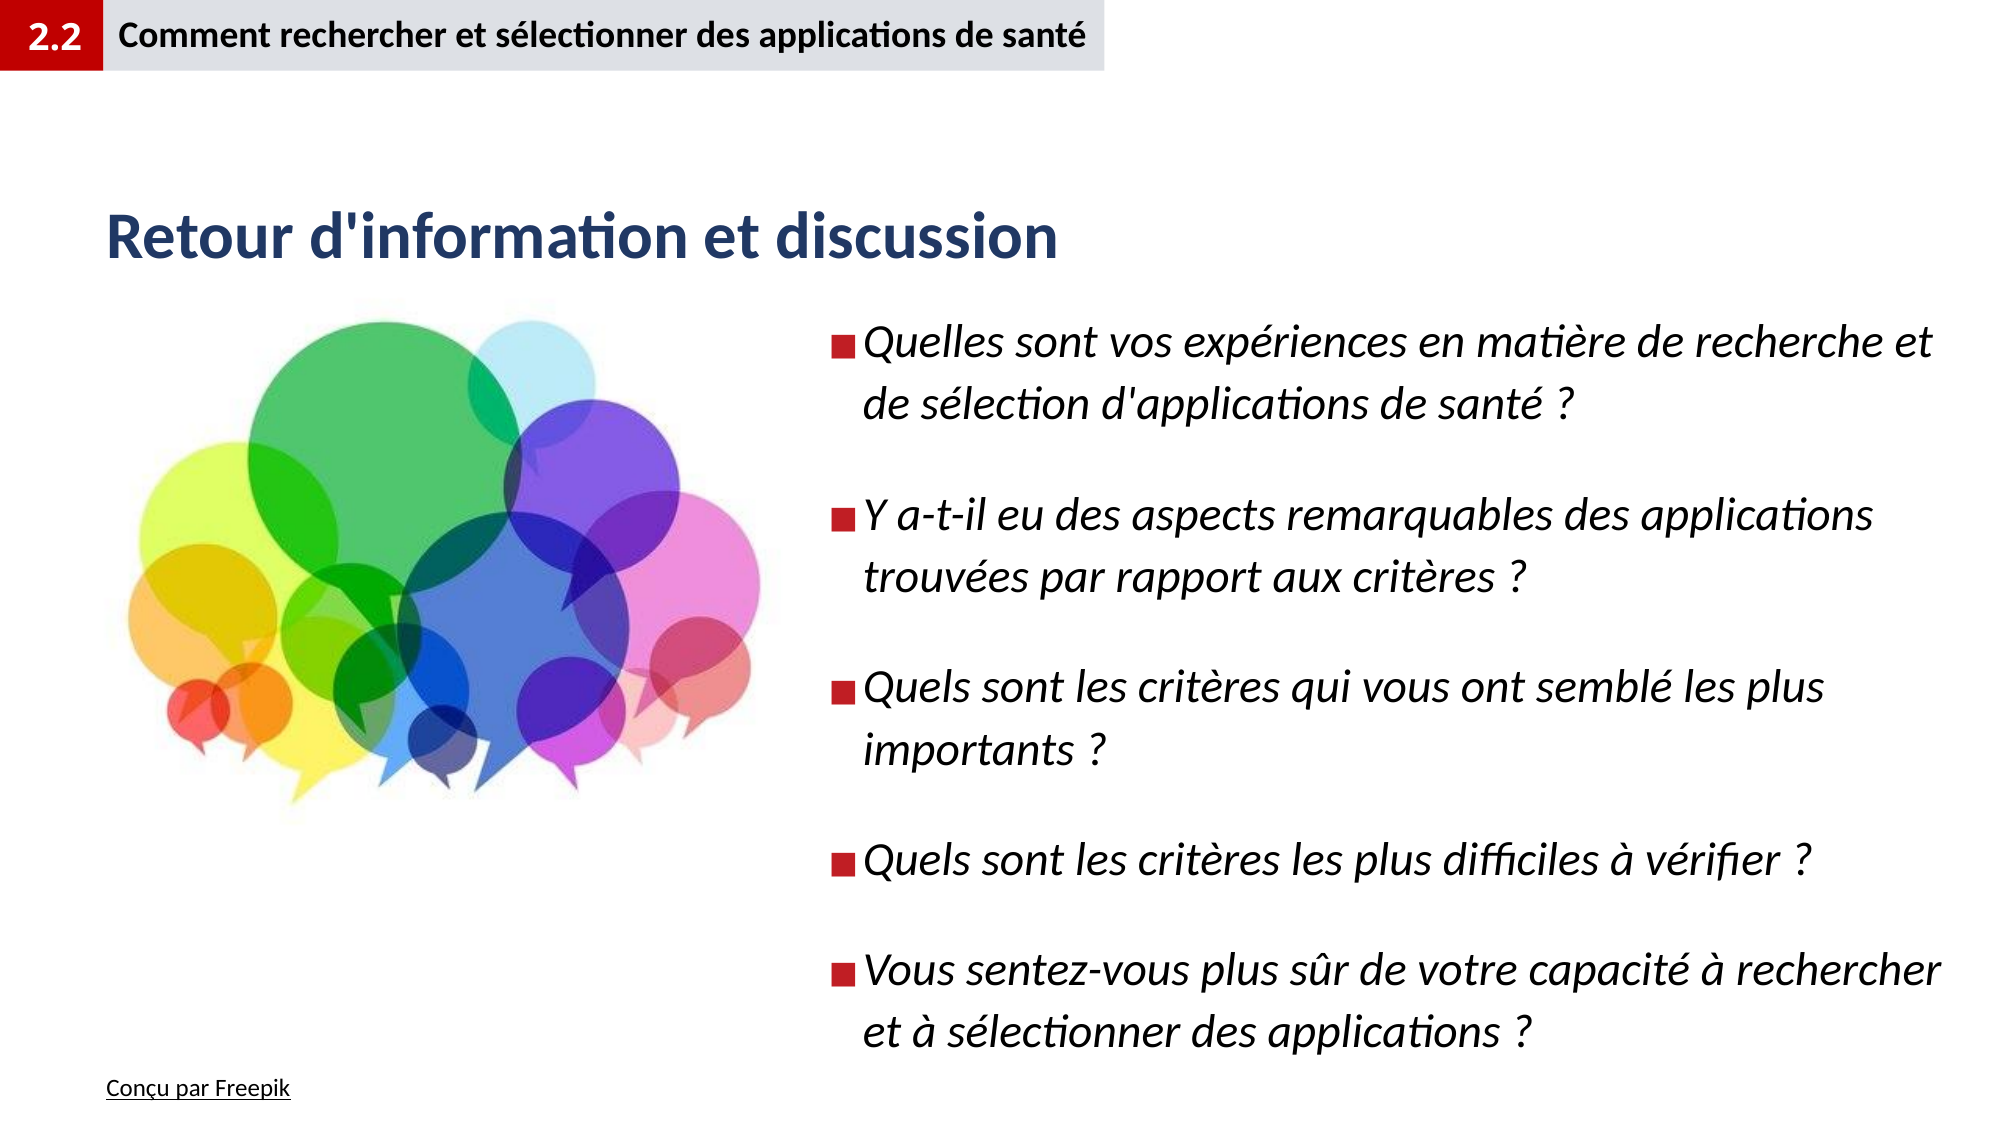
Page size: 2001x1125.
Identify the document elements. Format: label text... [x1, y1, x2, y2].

picture [91, 296, 784, 829]
text_box [0, 0, 103, 71]
text_box Comment rechercher et sélectionner des applications de santé [103, 0, 1105, 71]
title Retour d'information et discussion [91, 177, 1906, 297]
text_box Conçu par Freepik [91, 1064, 1102, 1110]
list Quelles sont vos expériences en matière de recherche et de sélection d'applications de santé ? Y a-t-il eu des aspects remarquables des applications trouvées par rapport aux critères ? Quels sont les critères qui vous ont semblé les plus importants ? Quels sont les critères les plus difficiles à vérifier ? Vous sentez-vous plus sûr de votre capacité à rechercher et à sélectionner des applications ? [812, 296, 2000, 1066]
text_box 2.2 [13, 10, 104, 60]
